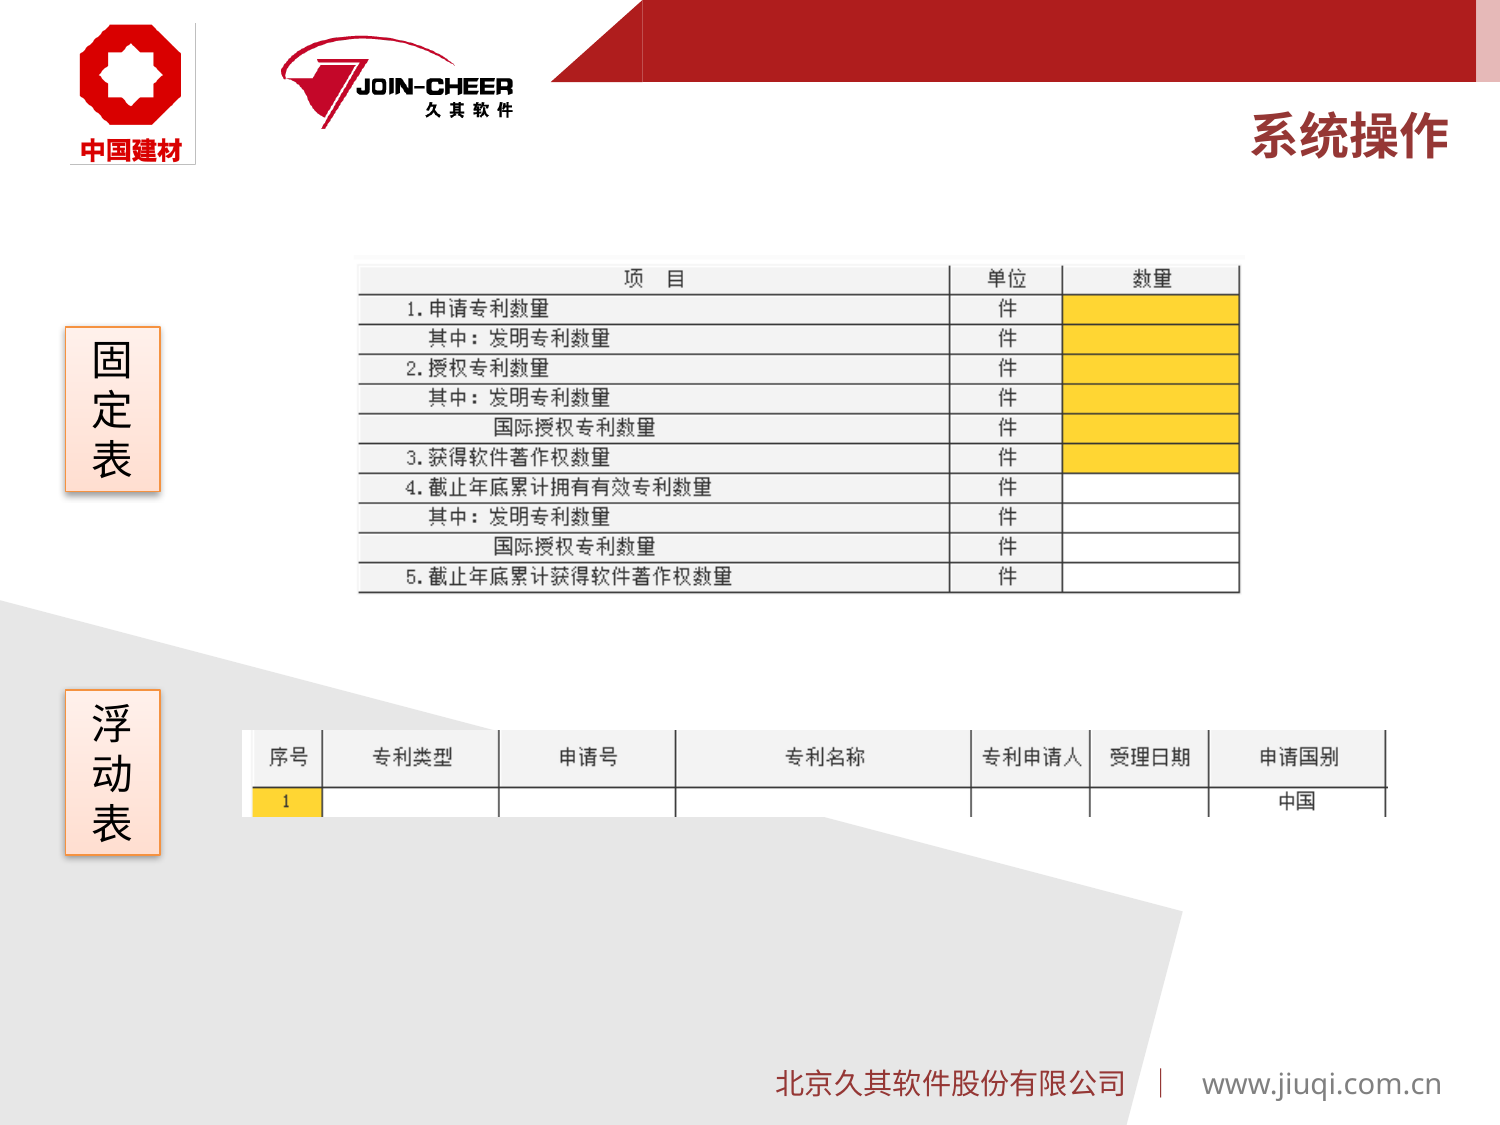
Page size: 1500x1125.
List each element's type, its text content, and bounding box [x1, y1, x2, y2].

picture [70, 23, 196, 165]
text_box 浮动表 [65, 689, 161, 856]
text_box 固定表 [65, 326, 161, 492]
picture [281, 35, 513, 82]
picture [242, 730, 1389, 817]
title 系统操作 [114, 82, 1465, 188]
picture [348, 255, 1245, 606]
